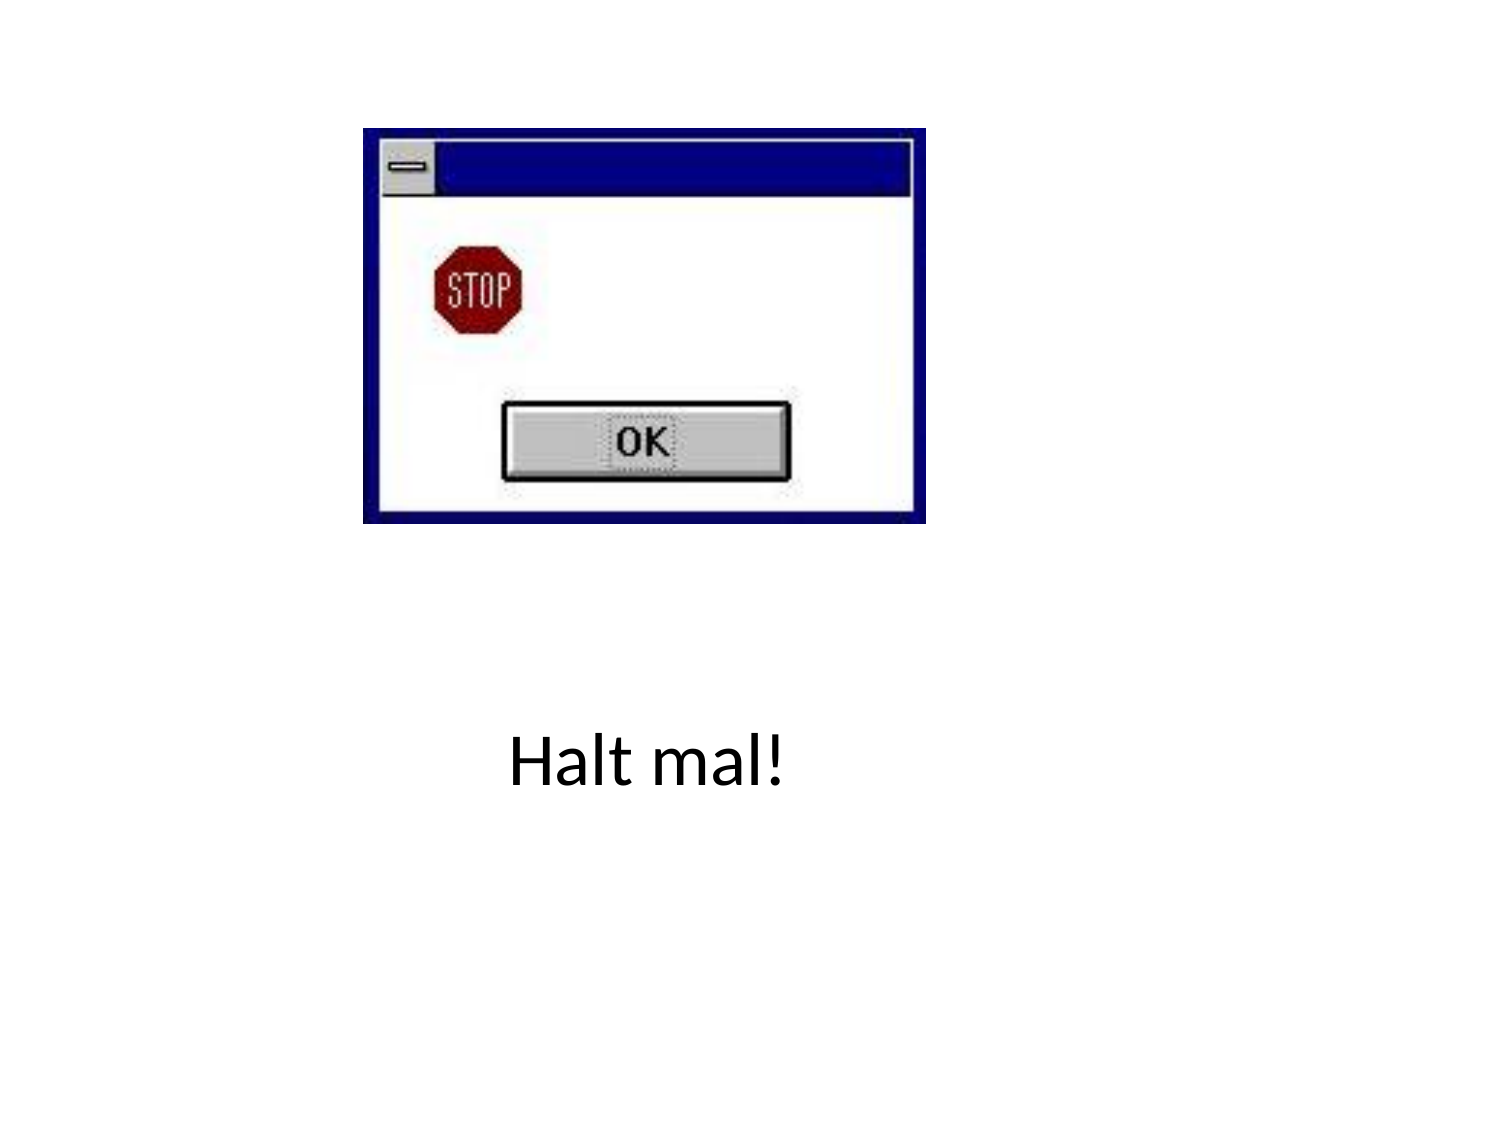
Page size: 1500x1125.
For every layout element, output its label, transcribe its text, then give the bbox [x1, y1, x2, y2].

text_box Halt mal! [493, 703, 820, 808]
picture [363, 128, 927, 524]
